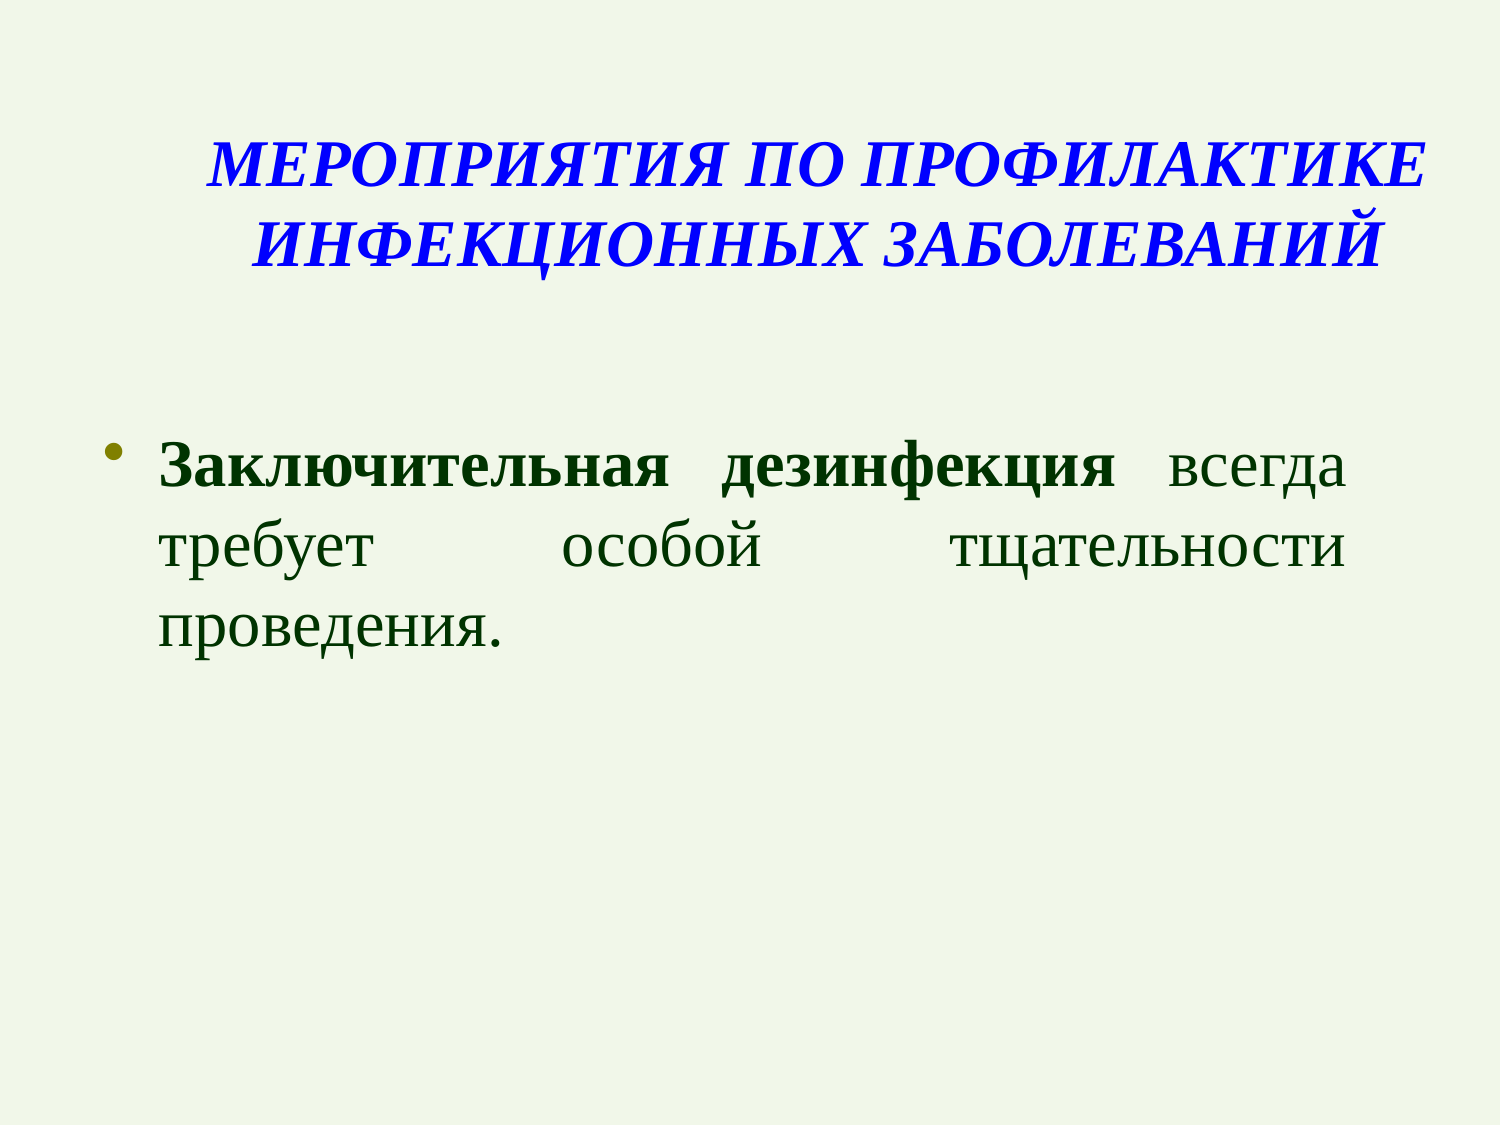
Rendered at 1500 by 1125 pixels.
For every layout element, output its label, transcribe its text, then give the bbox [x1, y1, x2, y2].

title МЕРОПРИЯТИЯ ПО ПРОФИЛАКТИКЕ ИНФЕКЦИОННЫХ ЗАБОЛЕВАНИЙ [150, 99, 1488, 300]
list Заключительная дезинфекция всегда требует особой тщательности проведения. [87, 412, 1363, 1000]
